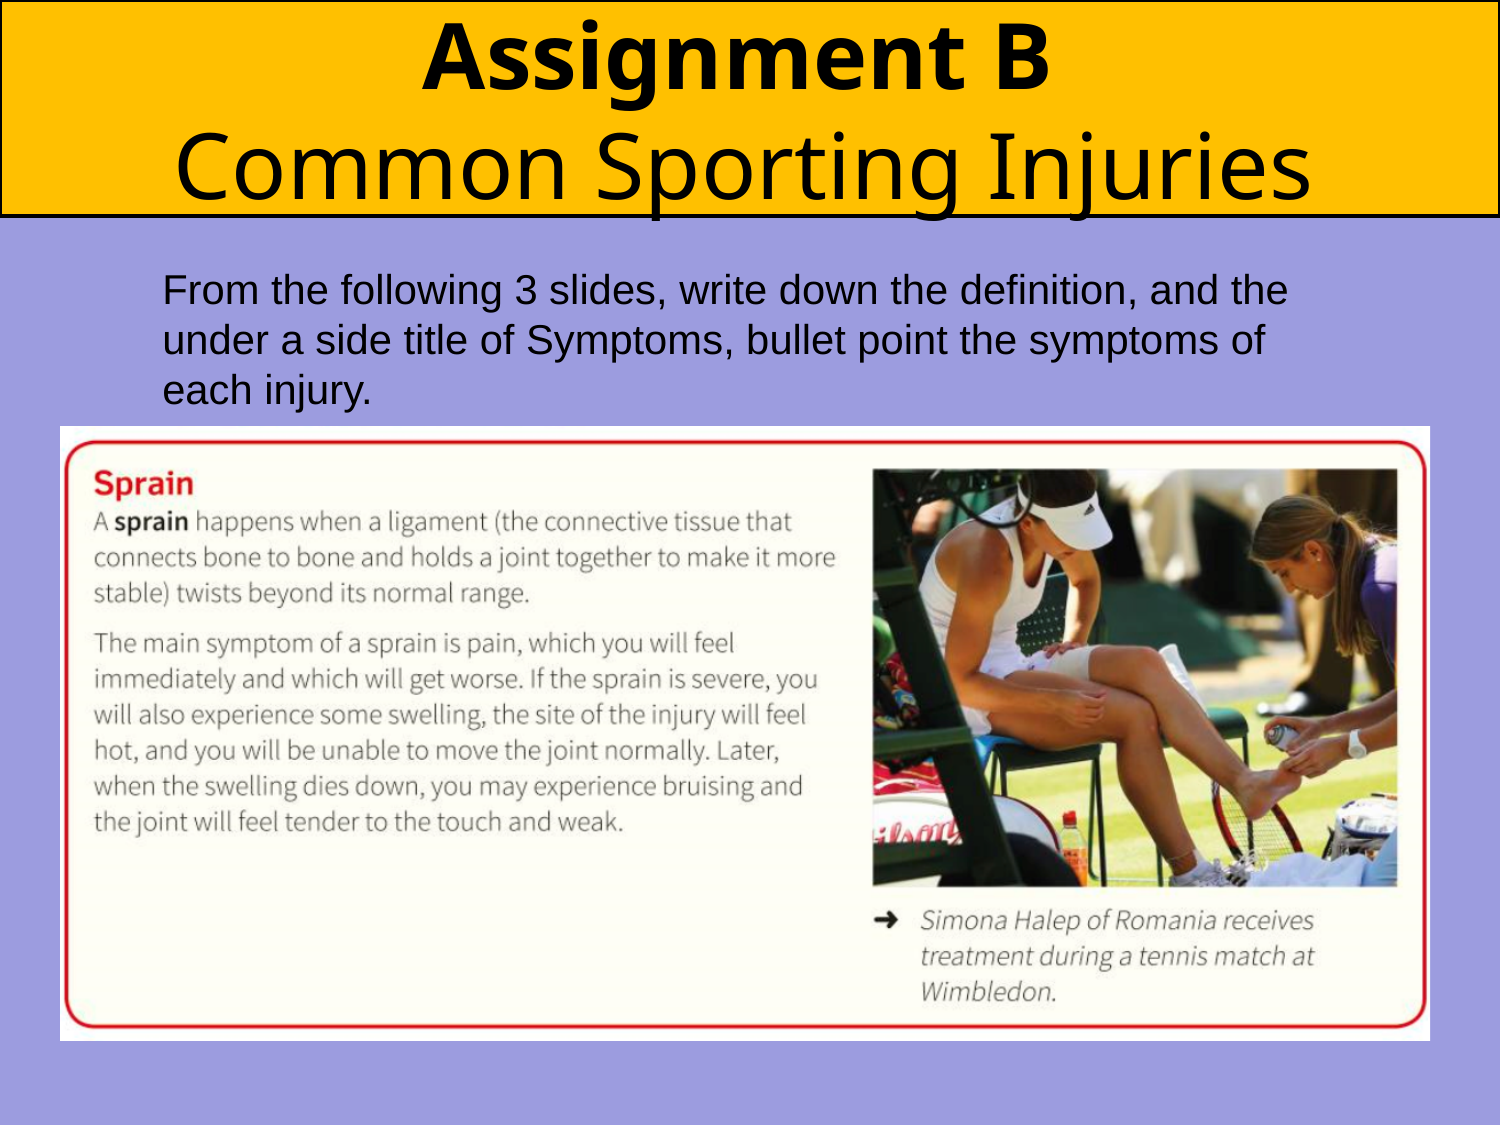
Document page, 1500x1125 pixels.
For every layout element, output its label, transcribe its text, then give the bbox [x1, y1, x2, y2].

title Assignment B Common Sporting Injuries [0, 0, 1500, 218]
text_box From the following 3 slides, write down the definition, and the under a side title of Symptoms, bullet point the symptoms of each injury. [147, 255, 1353, 421]
picture [59, 425, 1431, 1041]
